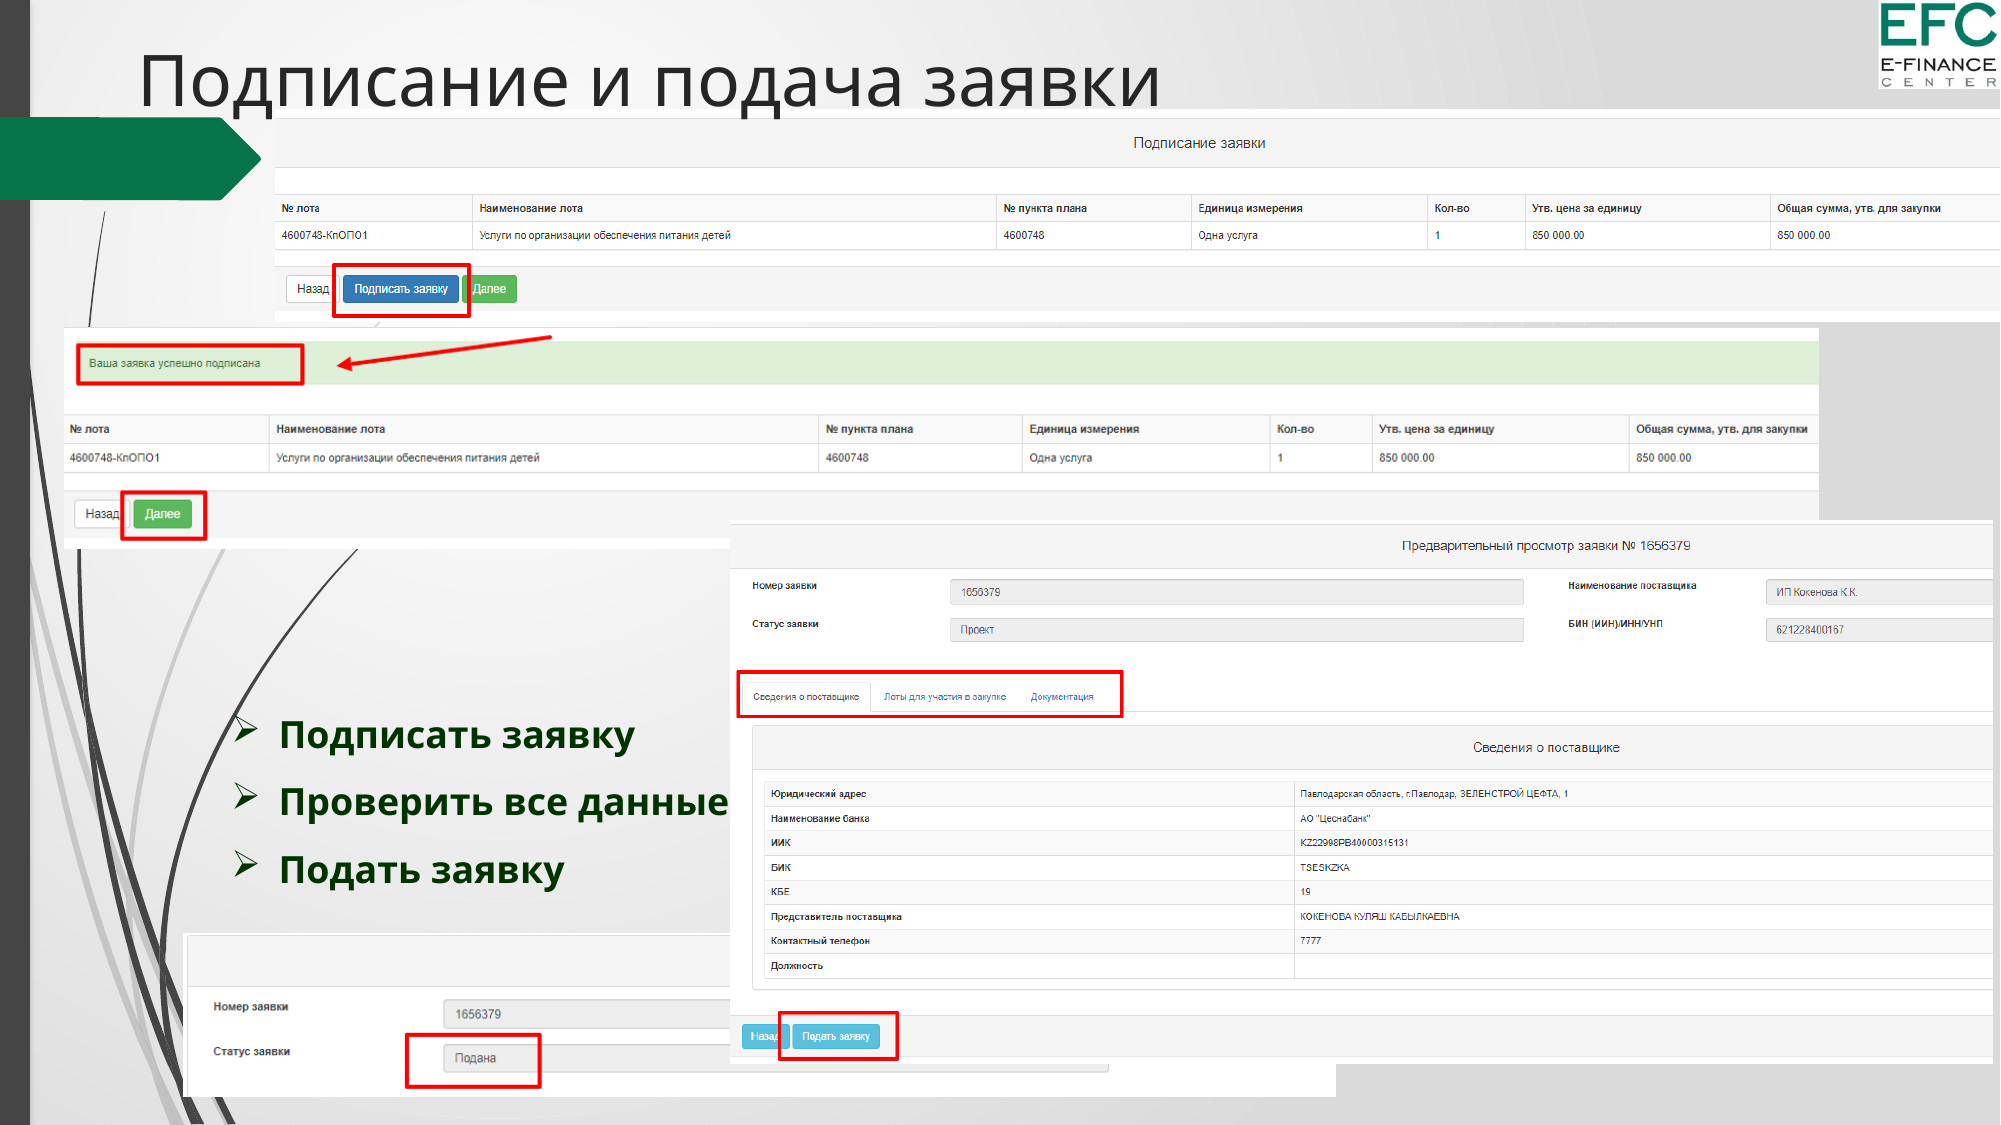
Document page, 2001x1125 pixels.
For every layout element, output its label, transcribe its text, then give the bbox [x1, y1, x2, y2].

picture [1878, 0, 2001, 90]
picture [274, 109, 2000, 322]
text_box Подписать заявку Проверить все данные Подать заявку [216, 681, 724, 899]
title Подписание и подача заявки [122, 27, 1848, 129]
picture [63, 327, 1994, 1098]
